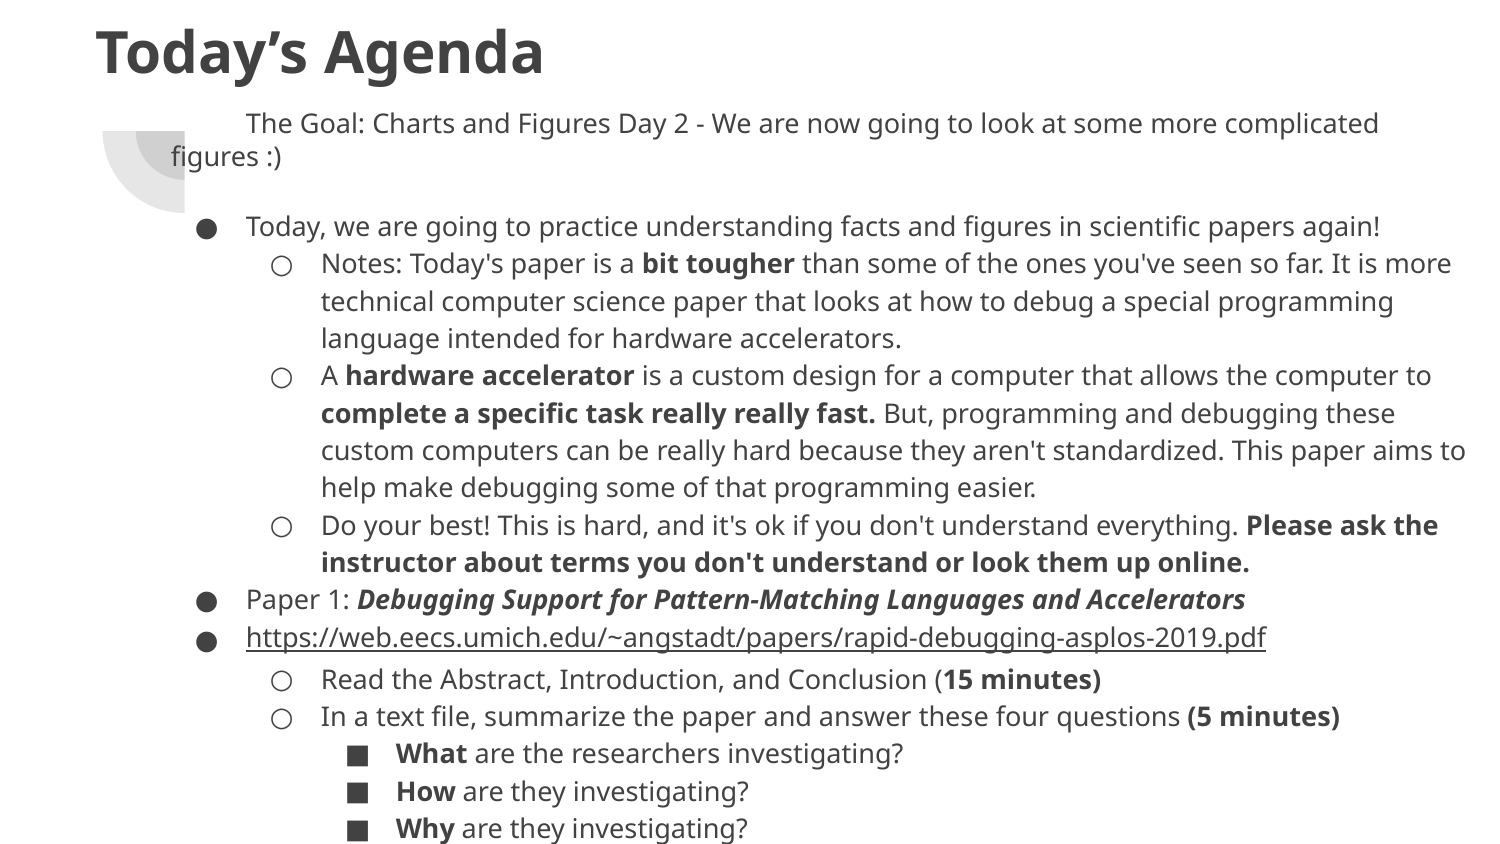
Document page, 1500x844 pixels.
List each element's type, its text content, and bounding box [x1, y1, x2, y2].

title Today’s Agenda [80, 0, 1235, 91]
list The Goal: Charts and Figures Day 2 - We are now going to look at some more complicated figures :) Today, we are going to practice understanding facts and figures in scientific papers again! Notes: Today's paper is a bit tougher than some of the ones you've seen so far. It is more technical computer science paper that looks at how to debug a special programming language intended for hardware accelerators. A hardware accelerator is a custom design for a computer that allows the computer to complete a specific task really really fast. But, programming and debugging these custom computers can be really hard because they aren't standardized. This paper aims to help make debugging some of that programming easier. Do your best! This is hard, and it's ok if you don't understand everything. Please ask the instructor about terms you don't understand or look them up online. Paper 1: Debugging Support for Pattern-Matching Languages and Accelerators https://web.eecs.umich.edu/~angstadt/papers/rapid-debugging-asplos-2019.pdf Read the Abstract, Introduction, and Conclusion (15 minutes) In a text file, summarize the paper and answer these four questions (5 minutes) What are the researchers investigating? How are they investigating? Why are they investigating? What do they find? [80, 91, 1500, 844]
